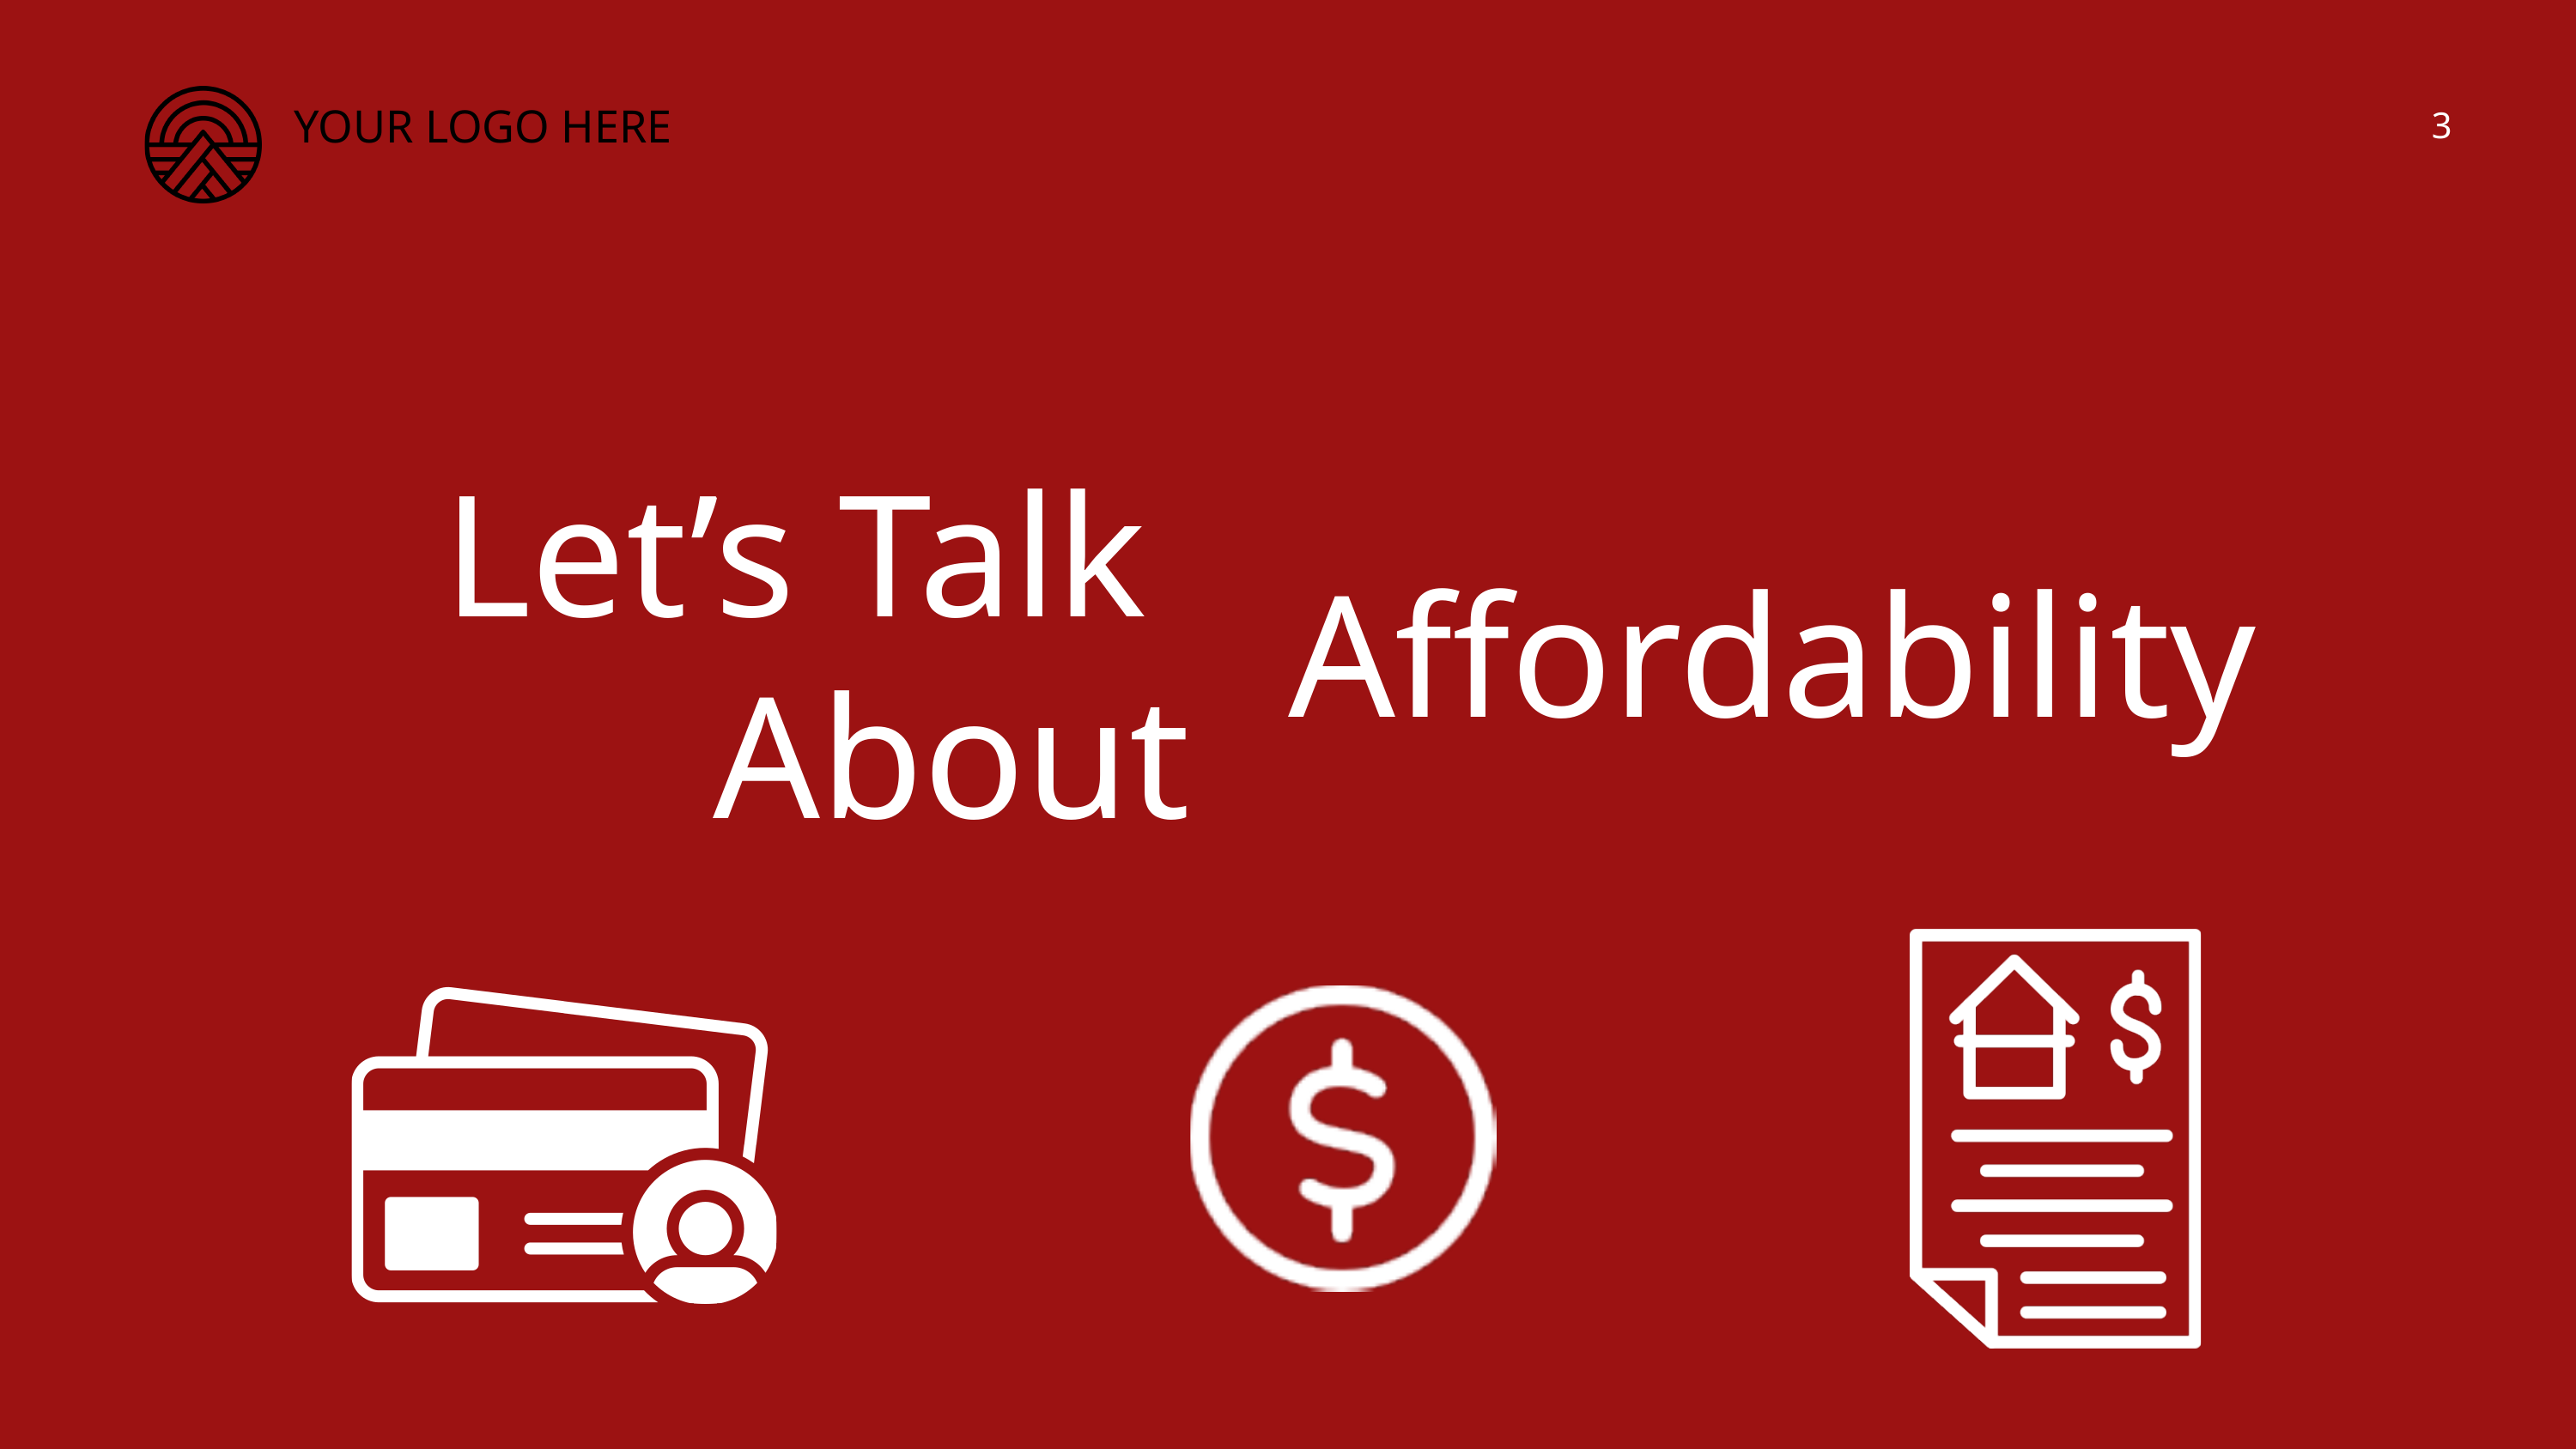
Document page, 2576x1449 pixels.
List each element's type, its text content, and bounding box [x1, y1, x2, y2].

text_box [144, 86, 777, 203]
text_box [1910, 929, 2202, 1349]
text_box 3 [2431, 95, 2452, 146]
text_box [351, 985, 777, 1304]
text_box Let’s Talk About [362, 448, 1191, 852]
text_box [1190, 985, 1497, 1292]
text_box Affordability [1287, 549, 2383, 752]
